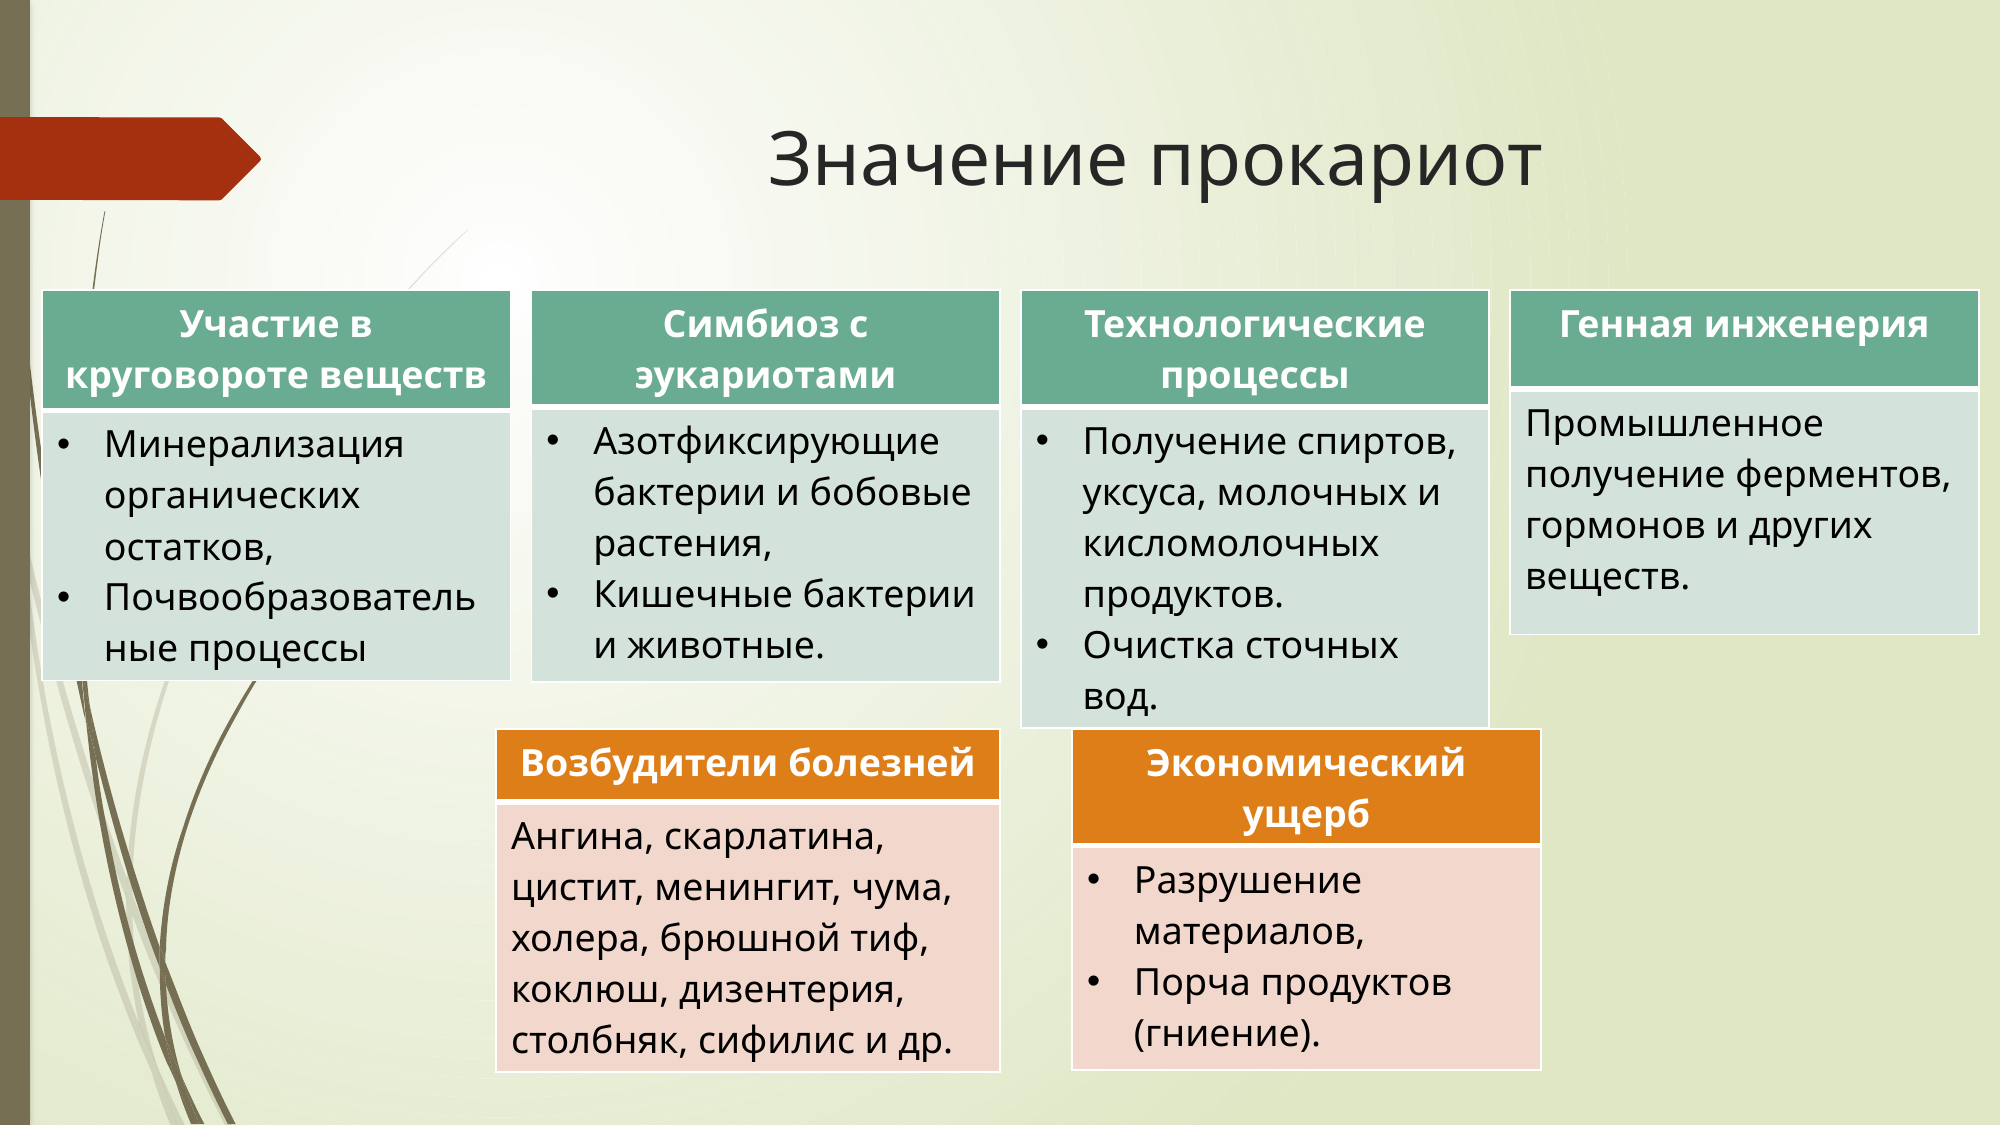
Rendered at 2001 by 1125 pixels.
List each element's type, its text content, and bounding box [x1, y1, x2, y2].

table_header Участие в круговороте веществ [43, 291, 510, 408]
table_cell Ангина, скарлатина, цистит, менингит, чума, холера, брюшной тиф, коклюш, дизентерия, столбняк, сифилис и др. [497, 805, 999, 1071]
table_header Возбудители болезней [497, 730, 999, 799]
table_header Генная инженерия [1511, 291, 1978, 386]
table_cell Минерализация органических остатков, Почвообразовательные процессы [43, 413, 510, 680]
table_cell Азотфиксирующие бактерии и бобовые растения, Кишечные бактерии и животные. [532, 410, 999, 681]
table_cell Промышленное получение ферментов, гормонов и других веществ. [1511, 392, 1978, 634]
table_cell Разрушение материалов, Порча продуктов (гниение). [1073, 848, 1540, 1069]
title Значение прокариот [425, 102, 1888, 313]
table_header Экономический ущерб [1073, 730, 1540, 843]
table_header Технологические процессы [1022, 291, 1488, 404]
table_header Симбиоз с эукариотами [532, 291, 999, 404]
table_cell Получение спиртов, уксуса, молочных и кисломолочных продуктов. Очистка сточных вод. [1022, 410, 1488, 727]
